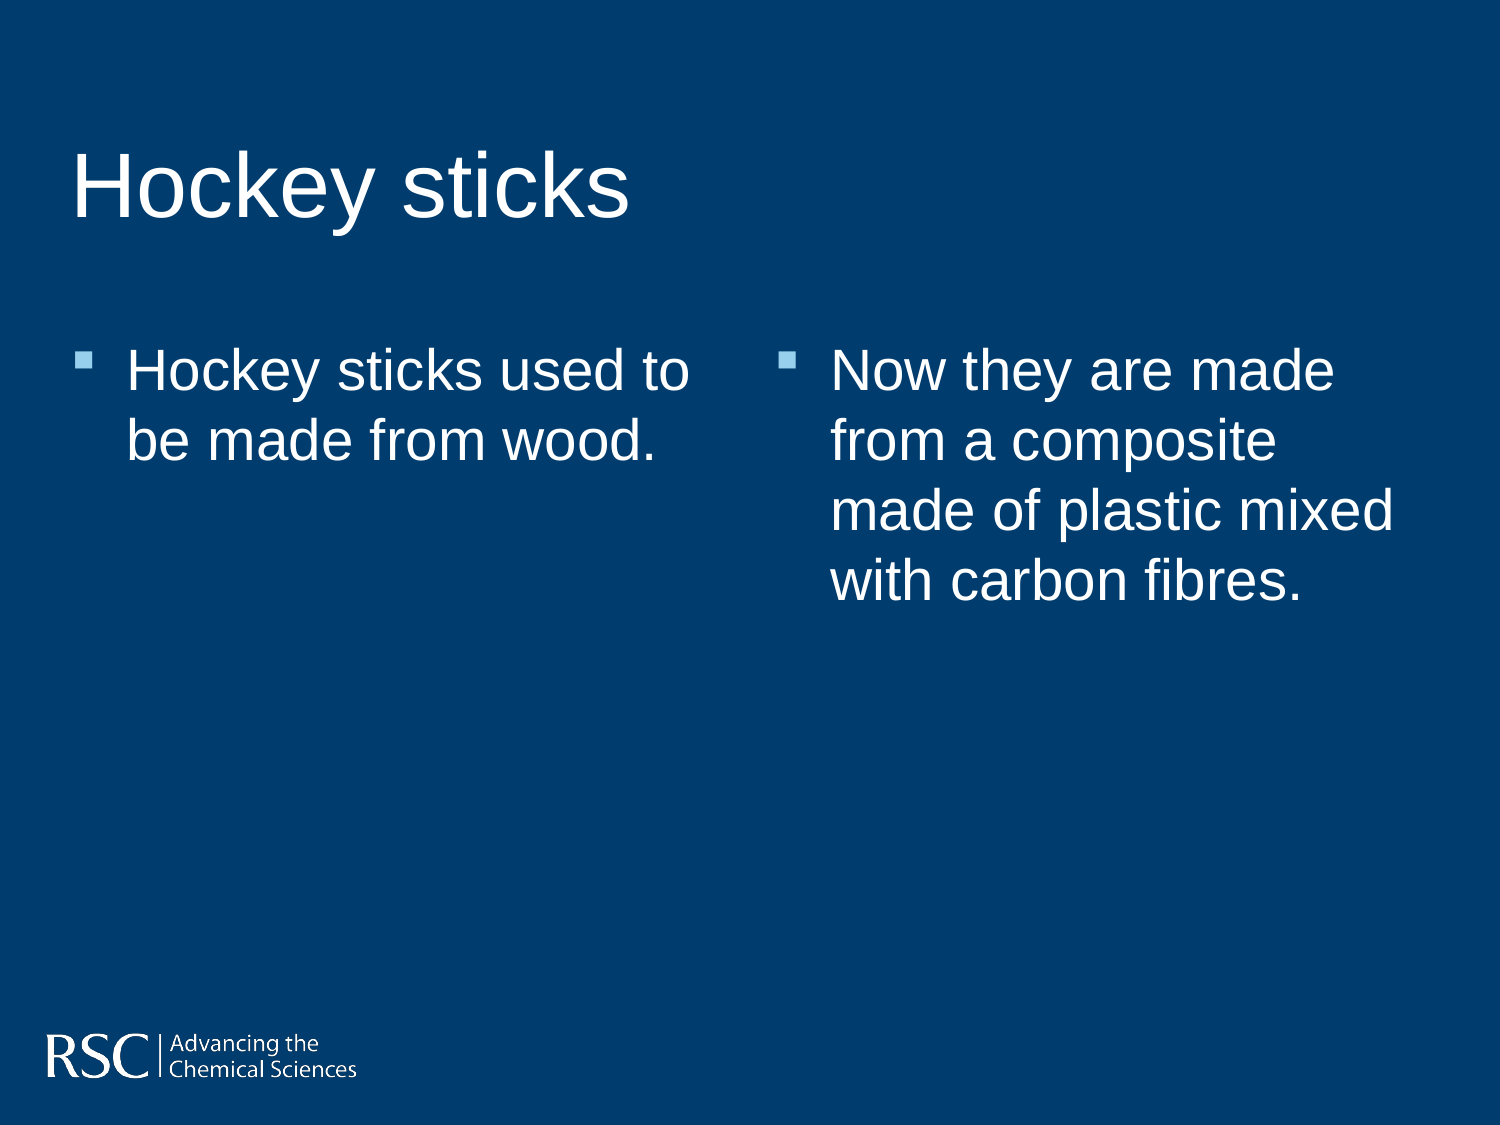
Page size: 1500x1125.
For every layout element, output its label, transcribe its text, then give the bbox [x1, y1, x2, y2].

list Now they are made from a composite made of plastic mixed with carbon fibres. [758, 324, 1438, 976]
title Hockey sticks [55, 74, 1438, 244]
list Hockey sticks used to be made from wood. [55, 324, 735, 976]
picture [42, 1028, 362, 1082]
